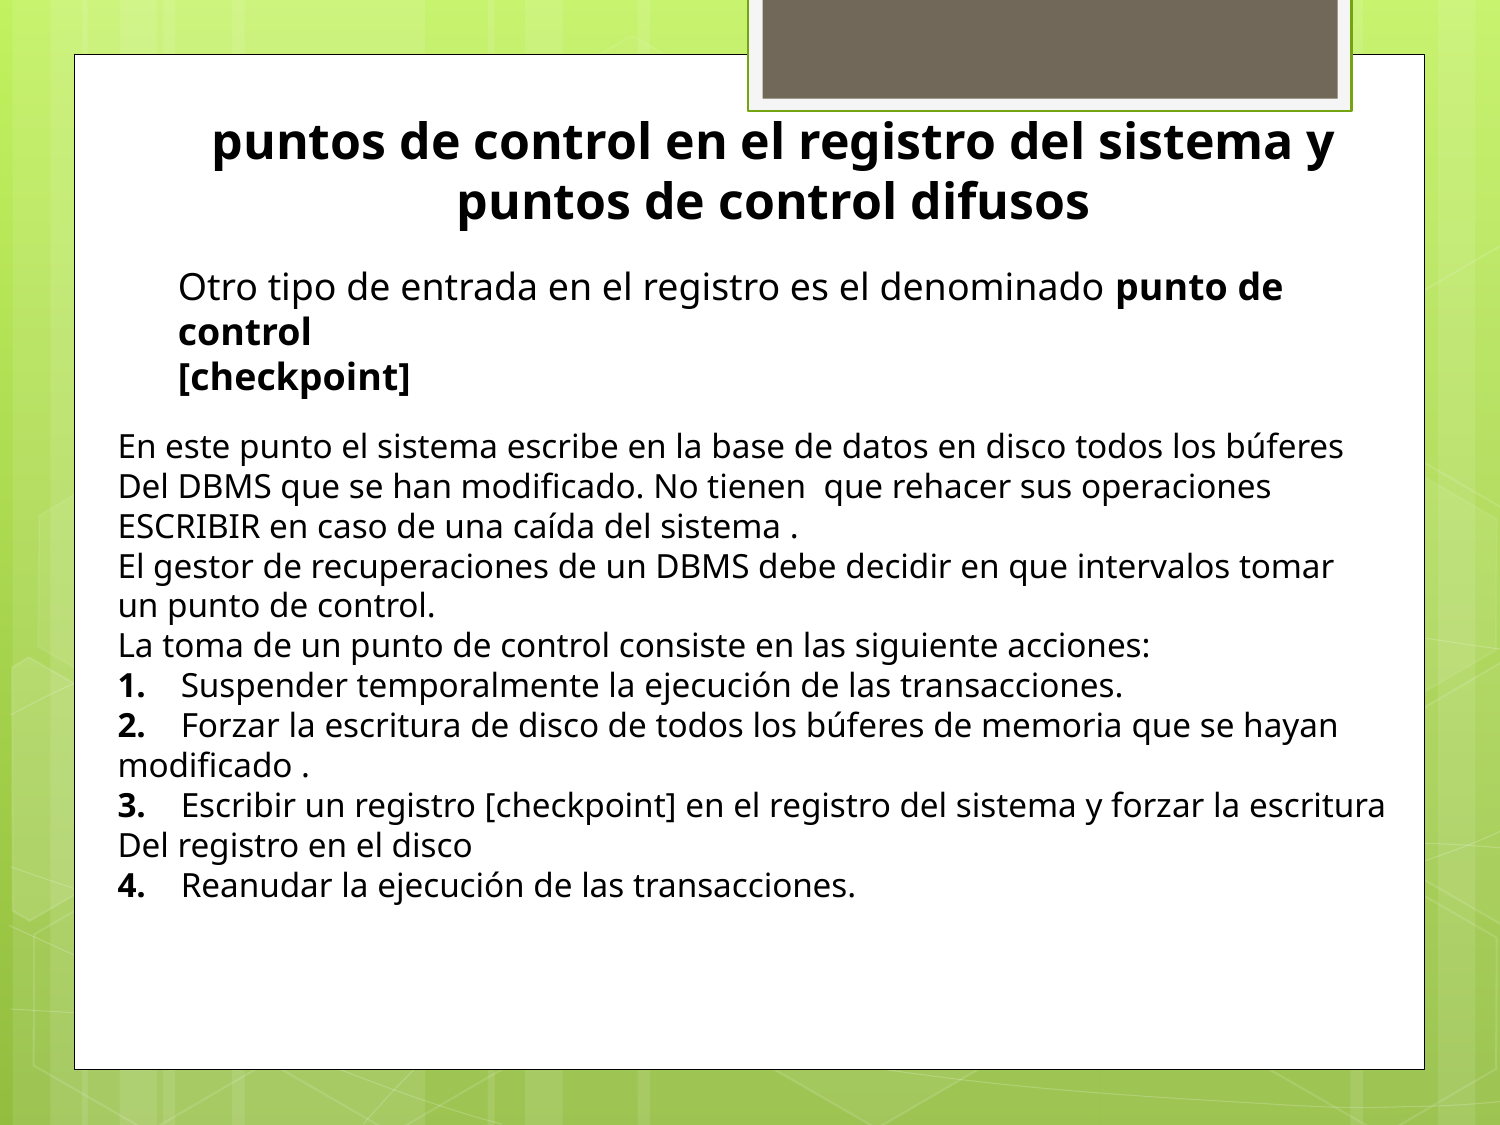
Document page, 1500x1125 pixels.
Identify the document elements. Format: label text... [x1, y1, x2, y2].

text_box Otro tipo de entrada en el registro es el denominado punto de control [checkpoint] [163, 255, 1329, 405]
text_box puntos de control en el registro del sistema y puntos de control difusos [135, 101, 1412, 237]
text_box En este punto el sistema escribe en la base de datos en disco todos los búferes Del DBMS que se han modificado. No tienen que rehacer sus operaciones ESCRIBIR en caso de una caída del sistema . El gestor de recuperaciones de un DBMS debe decidir en que intervalos tomar un punto de control. La toma de un punto de control consiste en las siguiente acciones: 1. Suspender temporalmente la ejecución de las transacciones. 2. Forzar la escritura de disco de todos los búferes de memoria que se hayan modificado . 3. Escribir un registro [checkpoint] en el registro del sistema y forzar la escritura Del registro en el disco 4. Reanudar la ejecución de las transacciones. [102, 417, 1412, 912]
